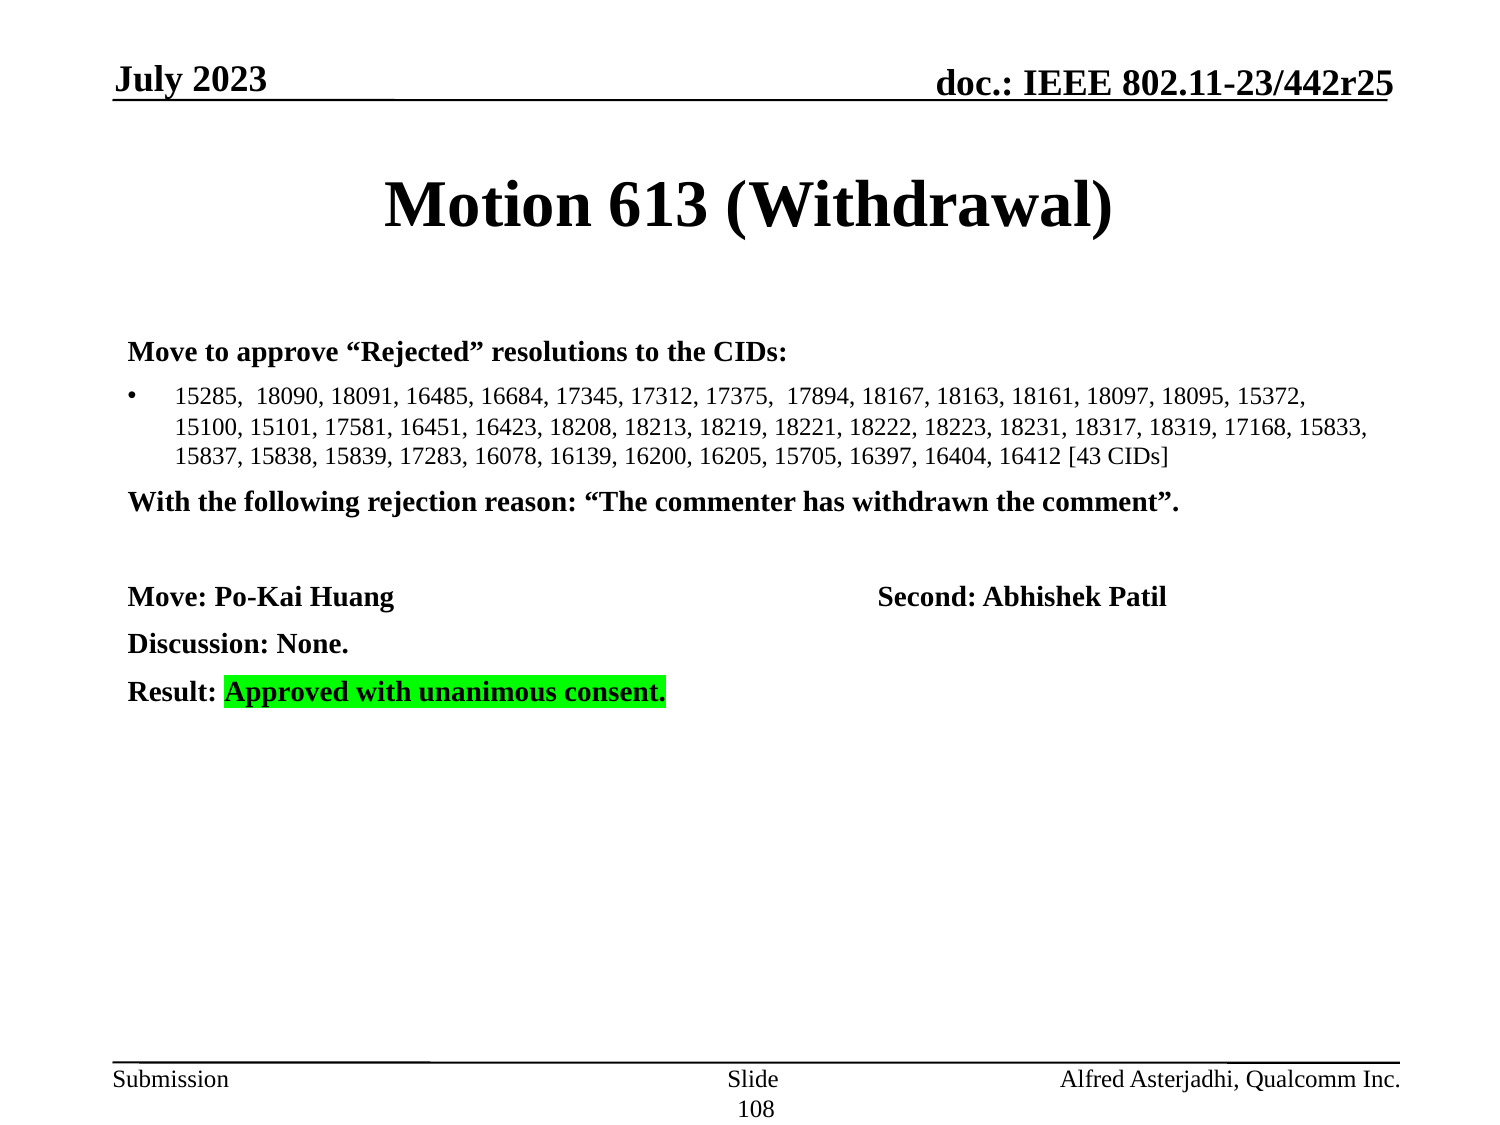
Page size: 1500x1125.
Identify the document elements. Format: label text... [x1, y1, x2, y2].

list Move to approve “Rejected” resolutions to the CIDs: 15285, 18090, 18091, 16485, 16684, 17345, 17312, 17375, 17894, 18167, 18163, 18161, 18097, 18095, 15372, 15100, 15101, 17581, 16451, 16423, 18208, 18213, 18219, 18221, 18222, 18223, 18231, 18317, 18319, 17168, 15833, 15837, 15838, 15839, 17283, 16078, 16139, 16200, 16205, 15705, 16397, 16404, 16412 [43 CIDs] With the following rejection reason: “The commenter has withdrawn the comment”. Move: Po-Kai Huang Second: Abhishek Patil Discussion: None. Result: Approved with unanimous consent. [112, 324, 1388, 1063]
footer Alfred Asterjadhi, Qualcomm Inc. [878, 1061, 1402, 1093]
slide_number Slide 108 [712, 1061, 800, 1123]
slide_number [114, 54, 423, 100]
title Motion 613 (Withdrawal) [112, 112, 1388, 288]
